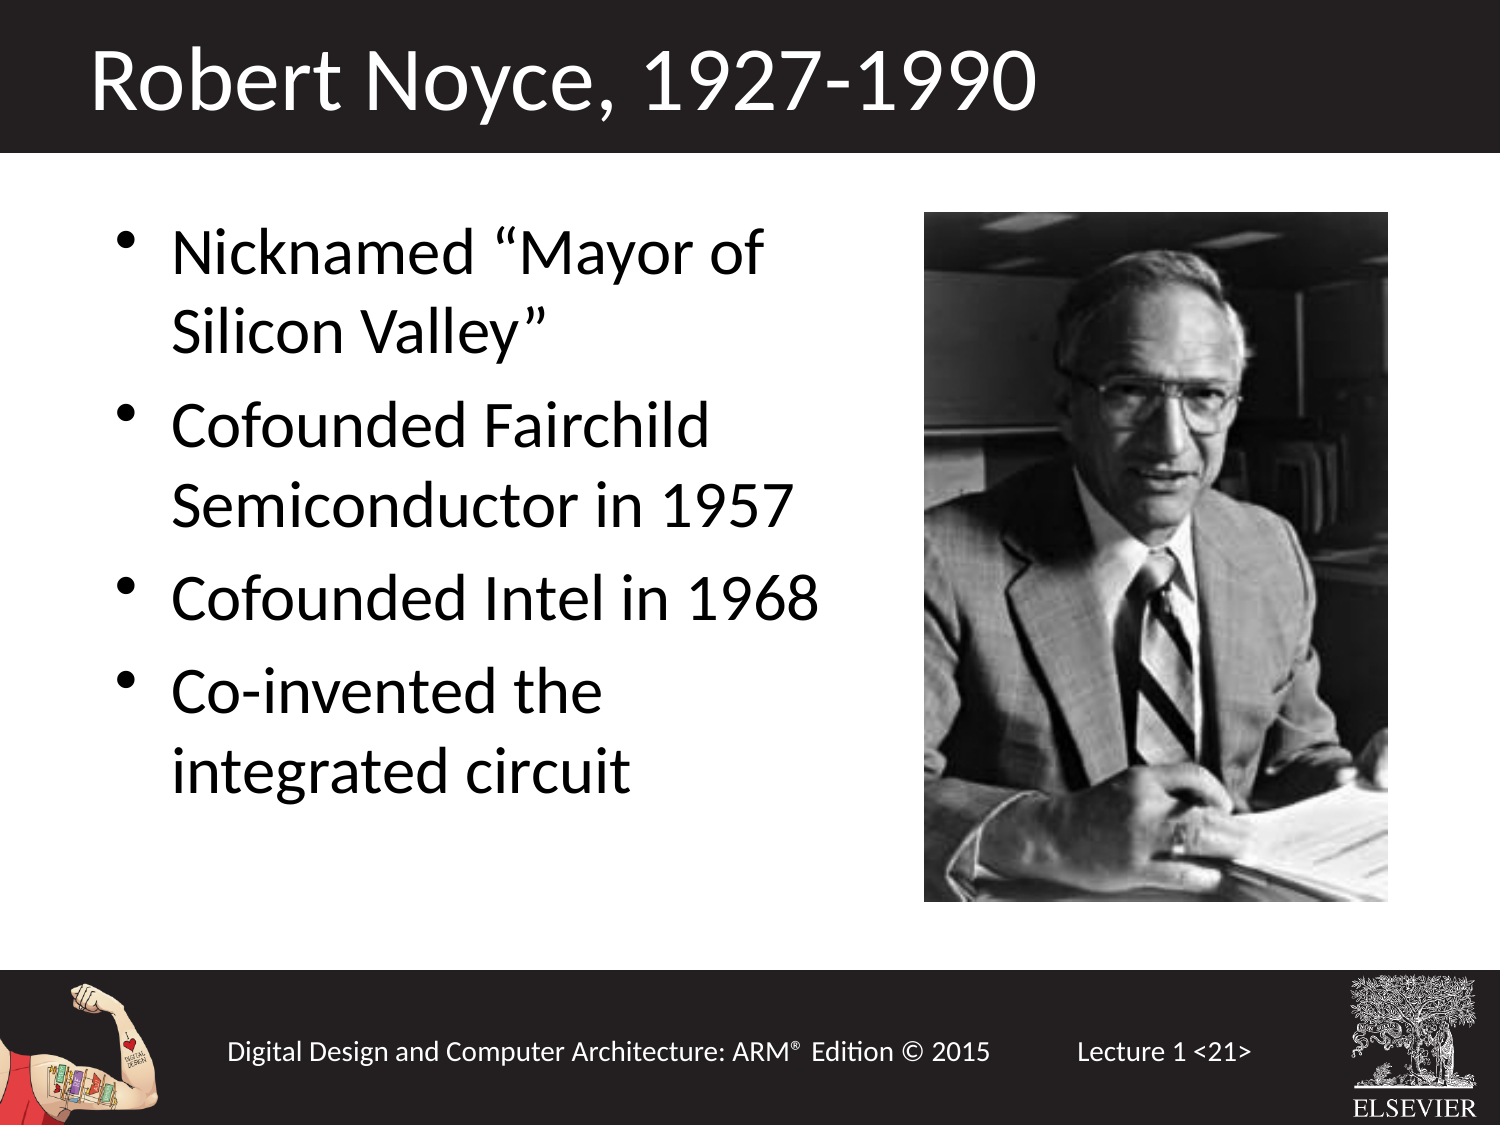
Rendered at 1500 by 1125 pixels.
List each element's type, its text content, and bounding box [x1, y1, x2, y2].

text_box Robert Noyce, 1927-1990 [75, 11, 1375, 136]
picture [1350, 974, 1477, 1117]
text_box Nicknamed “Mayor of Silicon Valley” Cofounded Fairchild Semiconductor in 1957 Cofounded Intel in 1968 Co-invented the integrated circuit [99, 200, 888, 988]
text_box [87, 174, 1413, 1025]
picture [924, 212, 1388, 902]
picture [0, 979, 163, 1125]
